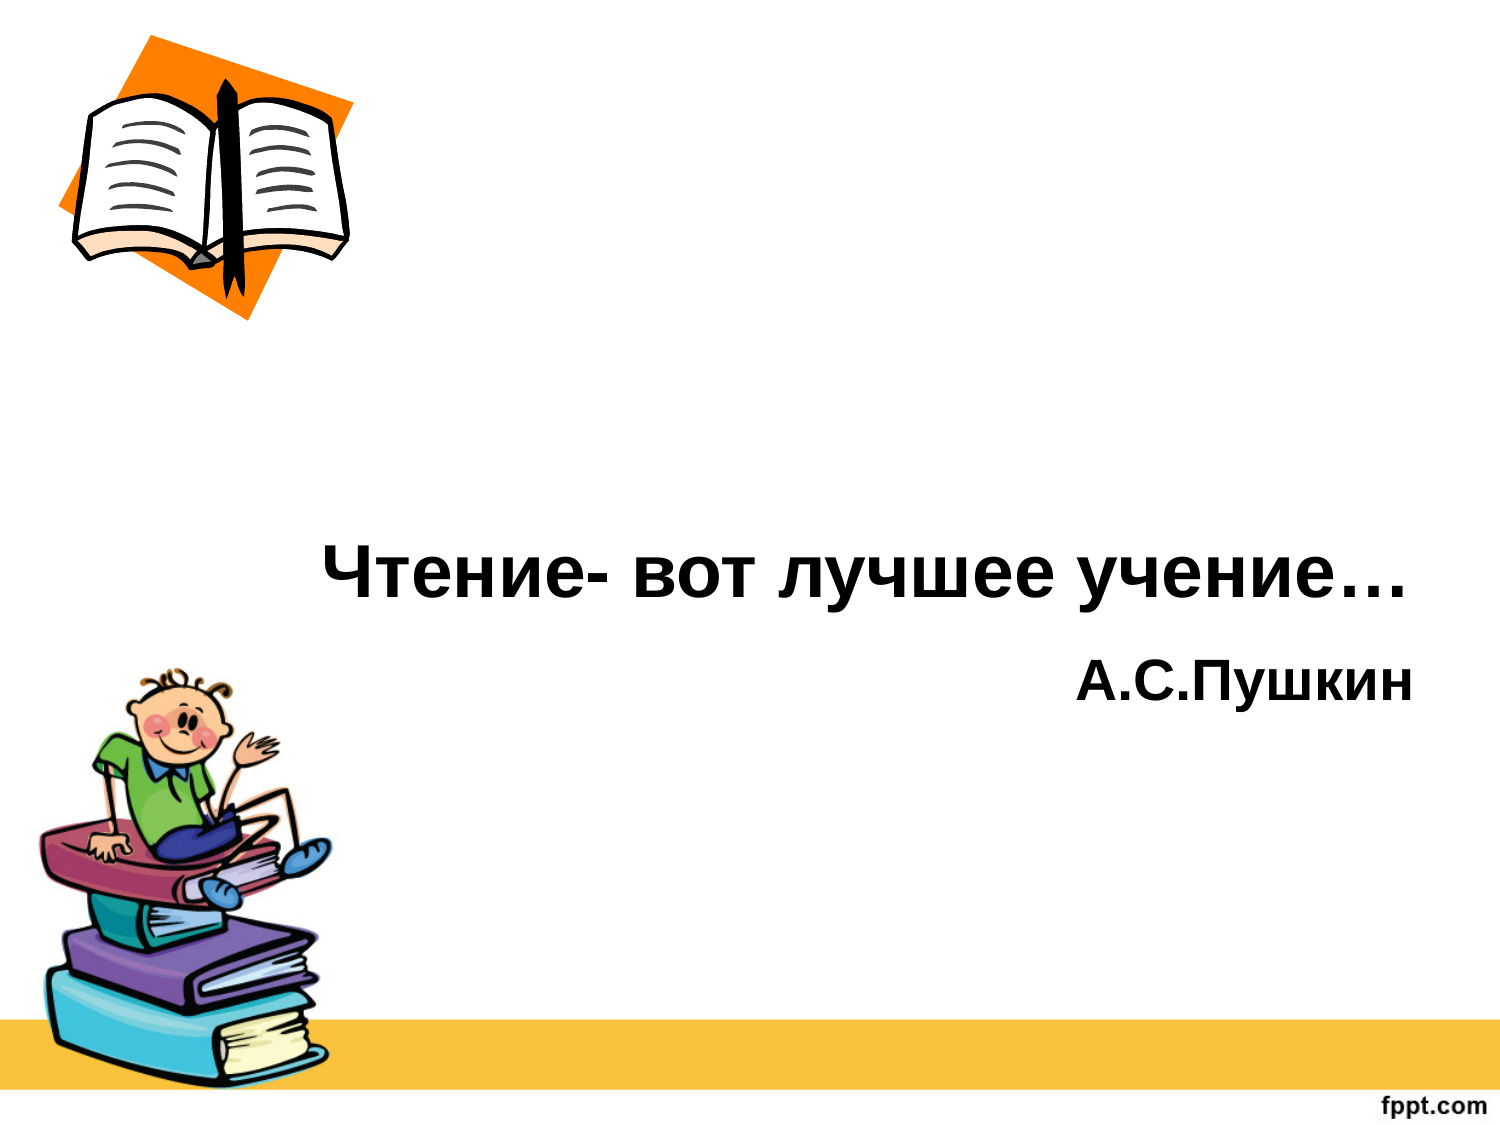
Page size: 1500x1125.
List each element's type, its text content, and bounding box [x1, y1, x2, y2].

picture [0, 0, 1500, 1125]
text_box Чтение- вот лучшее учение… А.С.Пушкин [304, 515, 1430, 720]
